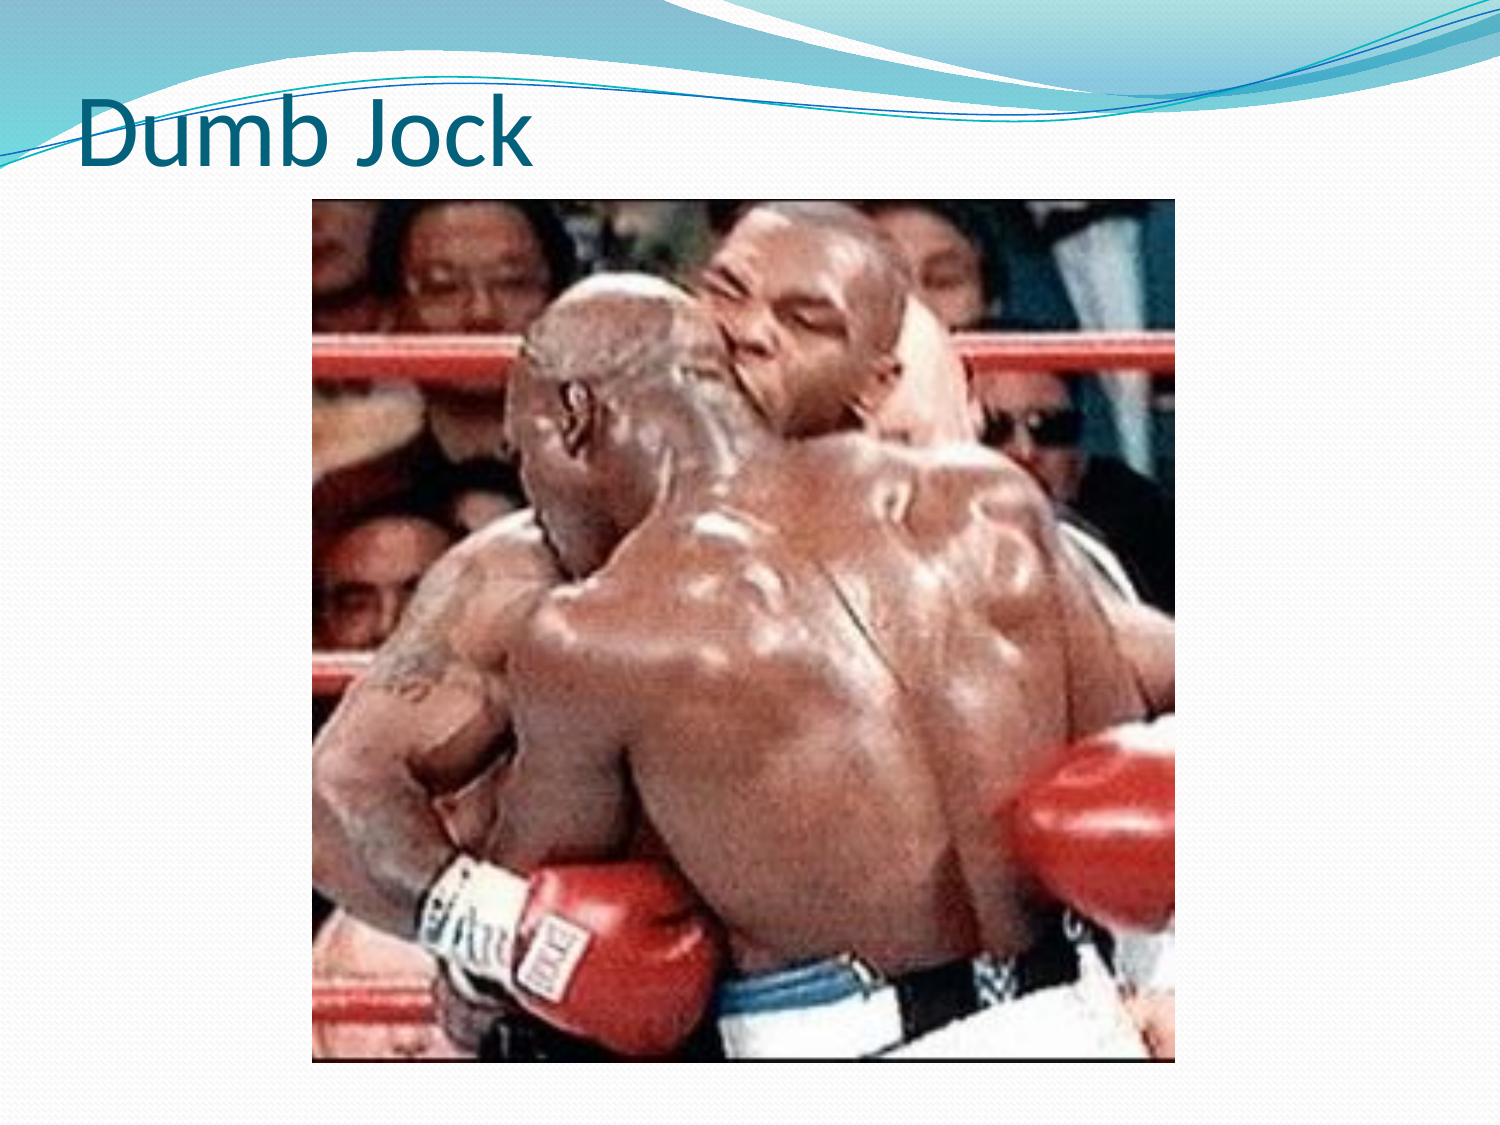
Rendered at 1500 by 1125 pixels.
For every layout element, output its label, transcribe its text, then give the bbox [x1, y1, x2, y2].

picture [312, 199, 1176, 1063]
title Dumb Jock [75, 0, 1425, 188]
